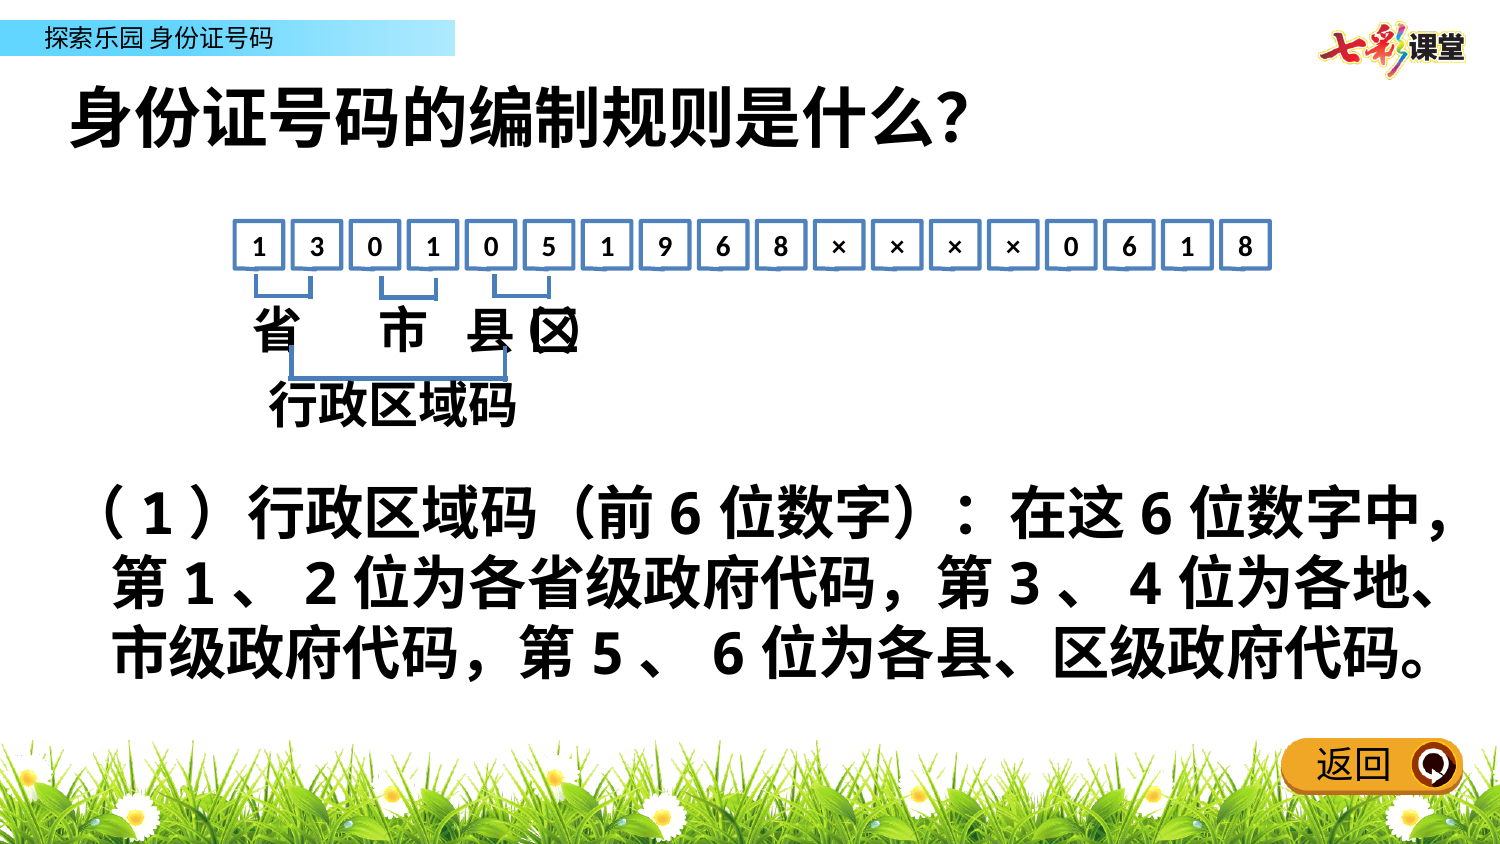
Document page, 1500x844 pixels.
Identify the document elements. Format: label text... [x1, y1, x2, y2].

text_box × [812, 218, 866, 272]
text_box 1 [580, 218, 634, 272]
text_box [254, 273, 312, 300]
text_box 身份证号码的编制规则是什么？ [53, 68, 1058, 139]
text_box × [870, 218, 924, 272]
text_box 8 [754, 218, 808, 272]
text_box 9 [638, 218, 692, 272]
text_box 0 [348, 218, 402, 272]
text_box × [928, 218, 982, 272]
text_box 8 [1219, 218, 1272, 272]
text_box 市 [364, 291, 441, 343]
text_box 县（区） [450, 291, 632, 362]
text_box 行政区域码 [253, 366, 588, 437]
text_box 省 [237, 291, 314, 362]
text_box 1 [1160, 218, 1214, 272]
text_box 1 [406, 218, 460, 272]
text_box 6 [696, 218, 750, 272]
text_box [493, 273, 551, 300]
text_box 5 [522, 218, 576, 272]
text_box 6 [1102, 218, 1156, 272]
text_box × [986, 218, 1040, 272]
text_box 0 [464, 218, 518, 272]
picture [1316, 20, 1468, 80]
picture [0, 740, 1500, 844]
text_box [380, 275, 438, 302]
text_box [287, 345, 508, 382]
text_box 3 [290, 218, 344, 272]
text_box （1）行政区域码（前6位数字）：在这6位数字中，第1、2位为各省级政府代码，第3、4位为各地、市级政府代码，第5、6位为各县、区级政府代码。 [53, 469, 1452, 674]
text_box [1281, 733, 1464, 795]
text_box 1 [232, 218, 286, 272]
text_box 0 [1044, 218, 1098, 272]
